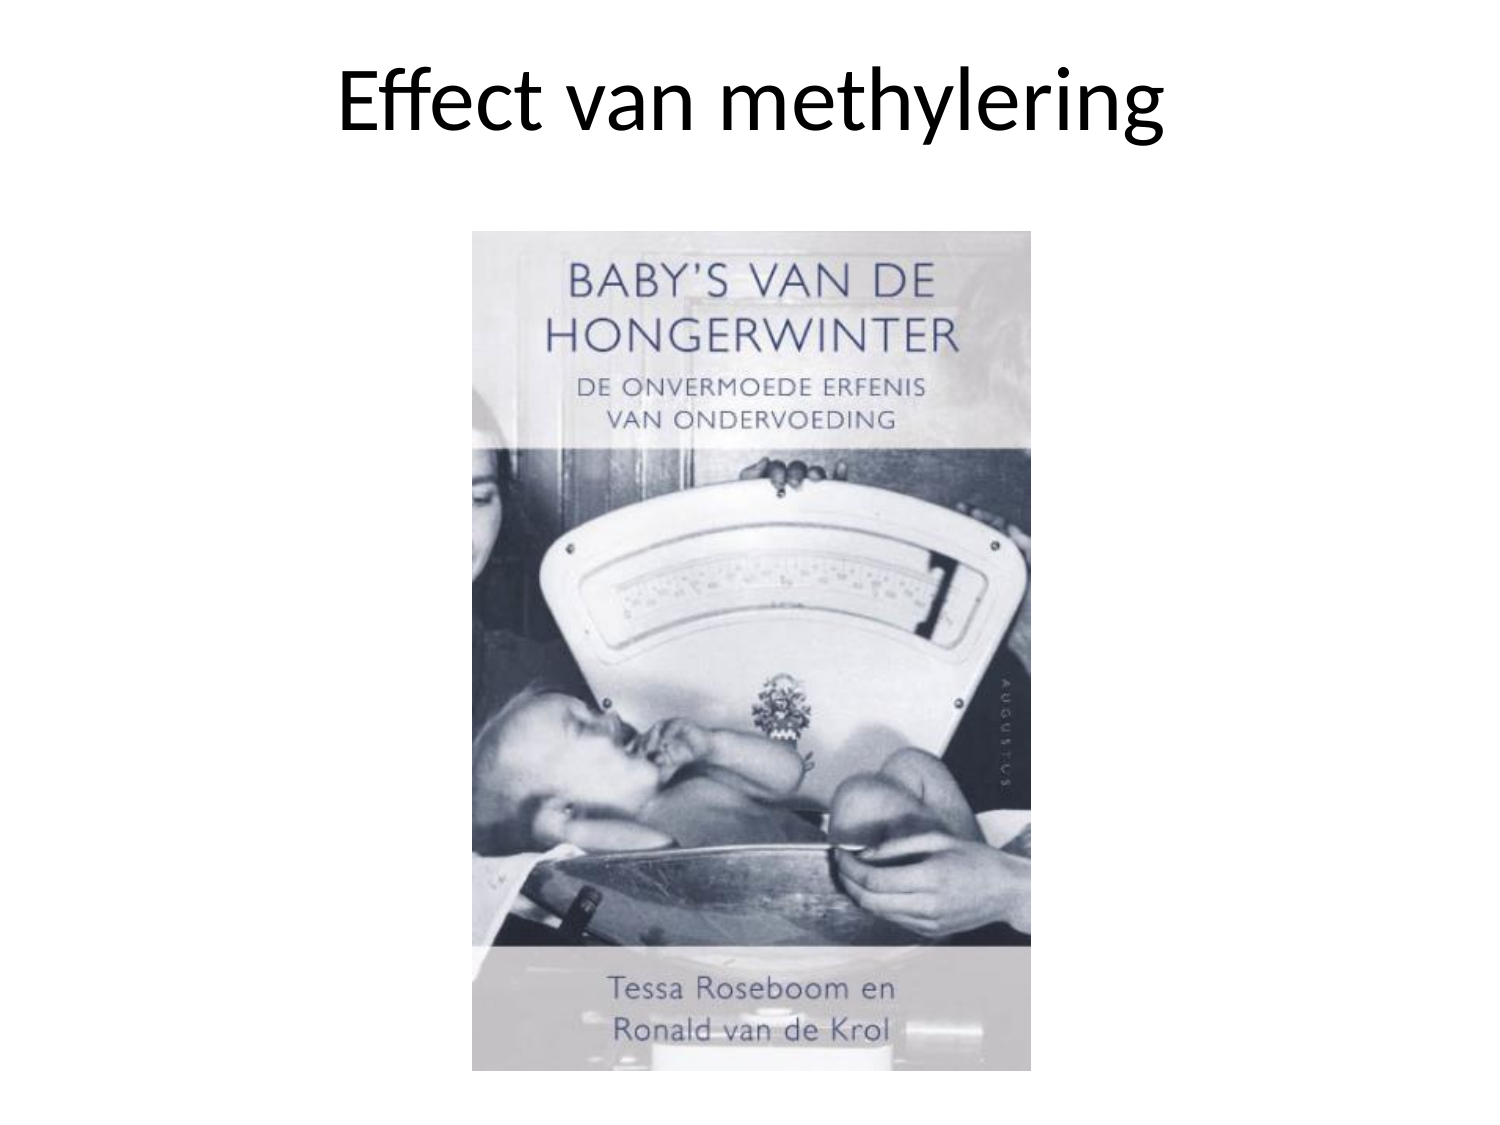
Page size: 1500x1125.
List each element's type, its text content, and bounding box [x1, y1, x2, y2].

picture [472, 231, 1032, 1071]
title Effect van methylering [76, 0, 1427, 188]
